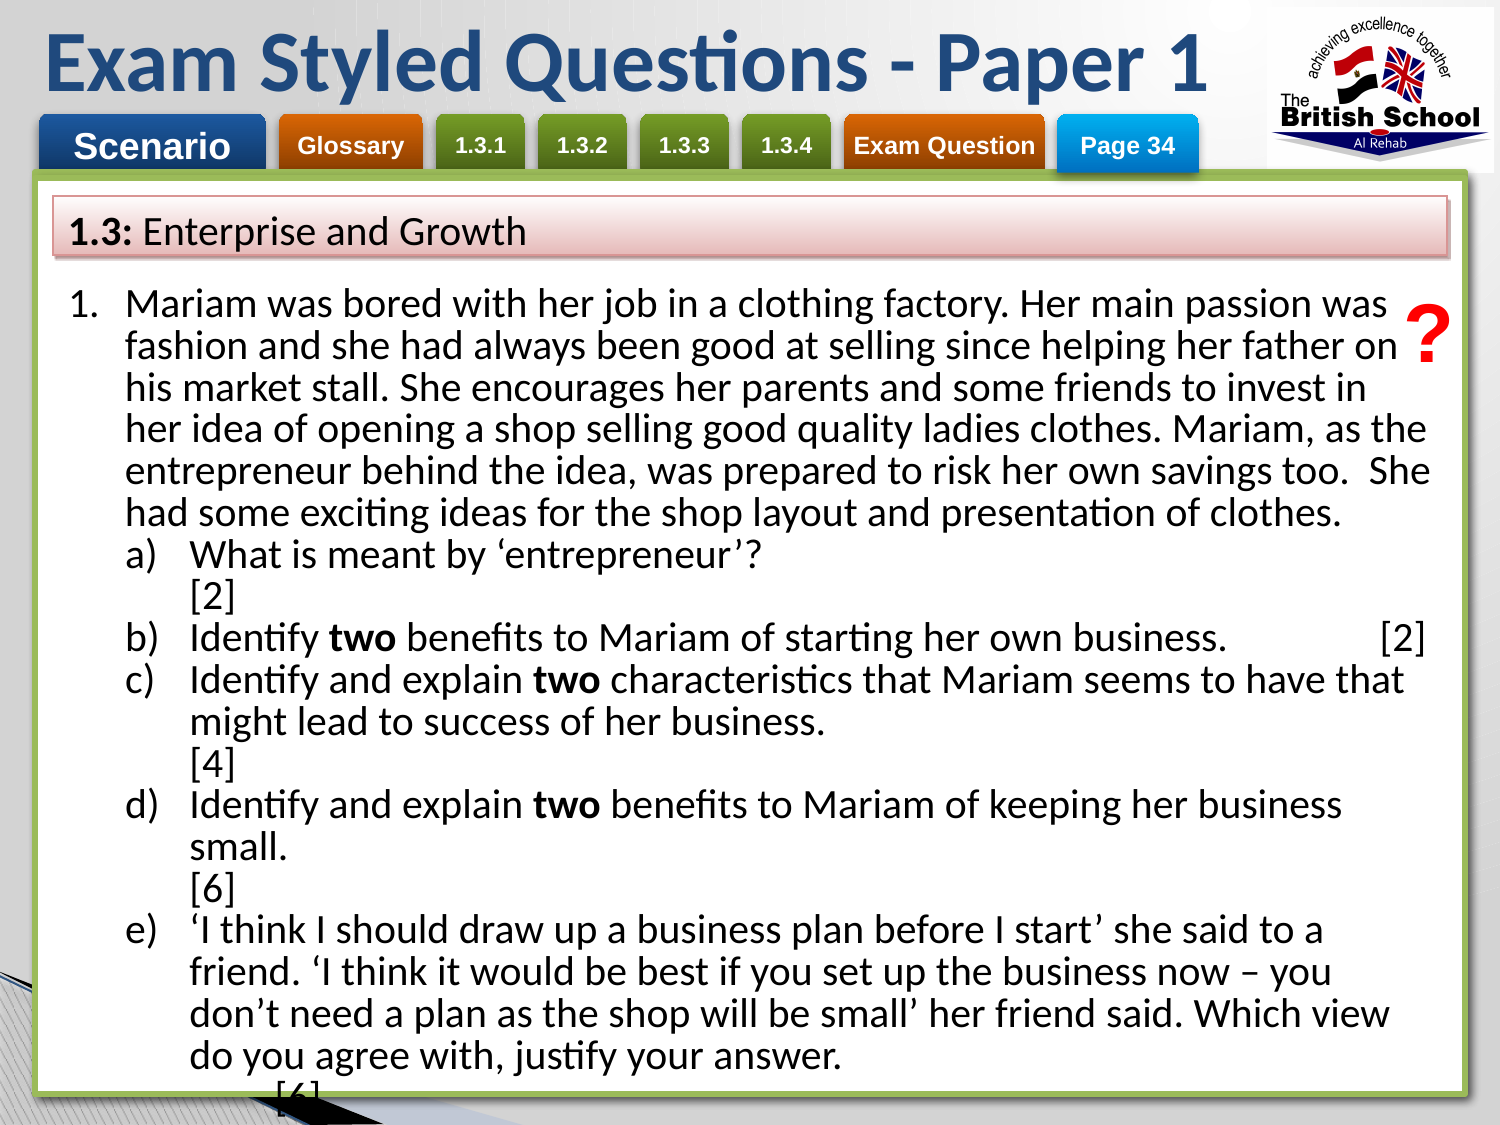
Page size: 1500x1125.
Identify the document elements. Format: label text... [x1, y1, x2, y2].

text_box ? [1402, 278, 1456, 380]
picture [1267, 7, 1495, 173]
title Exam Styled Questions - Paper 1 [29, 0, 1282, 118]
text_box Page 34 [1057, 114, 1199, 173]
text_box [35, 178, 1465, 1094]
table_header Mariam was bored with her job in a clothing factory. Her main passion was fashion and she had always been good at selling since helping her father on his market stall. She encourages her parents and some friends to invest in her idea of opening a shop selling good quality ladies clothes. Mariam, as the entrepreneur behind the idea, was prepared to risk her own savings too. She had some exciting ideas for the shop layout and presentation of clothes. What is meant by ‘entrepreneur’? [2] Identify two benefits to Mariam of starting her own business. [2] Identify and explain two characteristics that Mariam seems to have that might lead to success of her business. [4] Identify and explain two benefits to Mariam of keeping her business small. [6] ‘I think I should draw up a business plan before I start’ she said to a friend. ‘I think it would be best if you set up the business now – you don’t need a plan as the shop will be small’ her friend said. Which view do you agree with, justify your answer. [6] [53, 279, 1447, 1125]
text_box 1.3: Enterprise and Growth [53, 196, 1447, 256]
